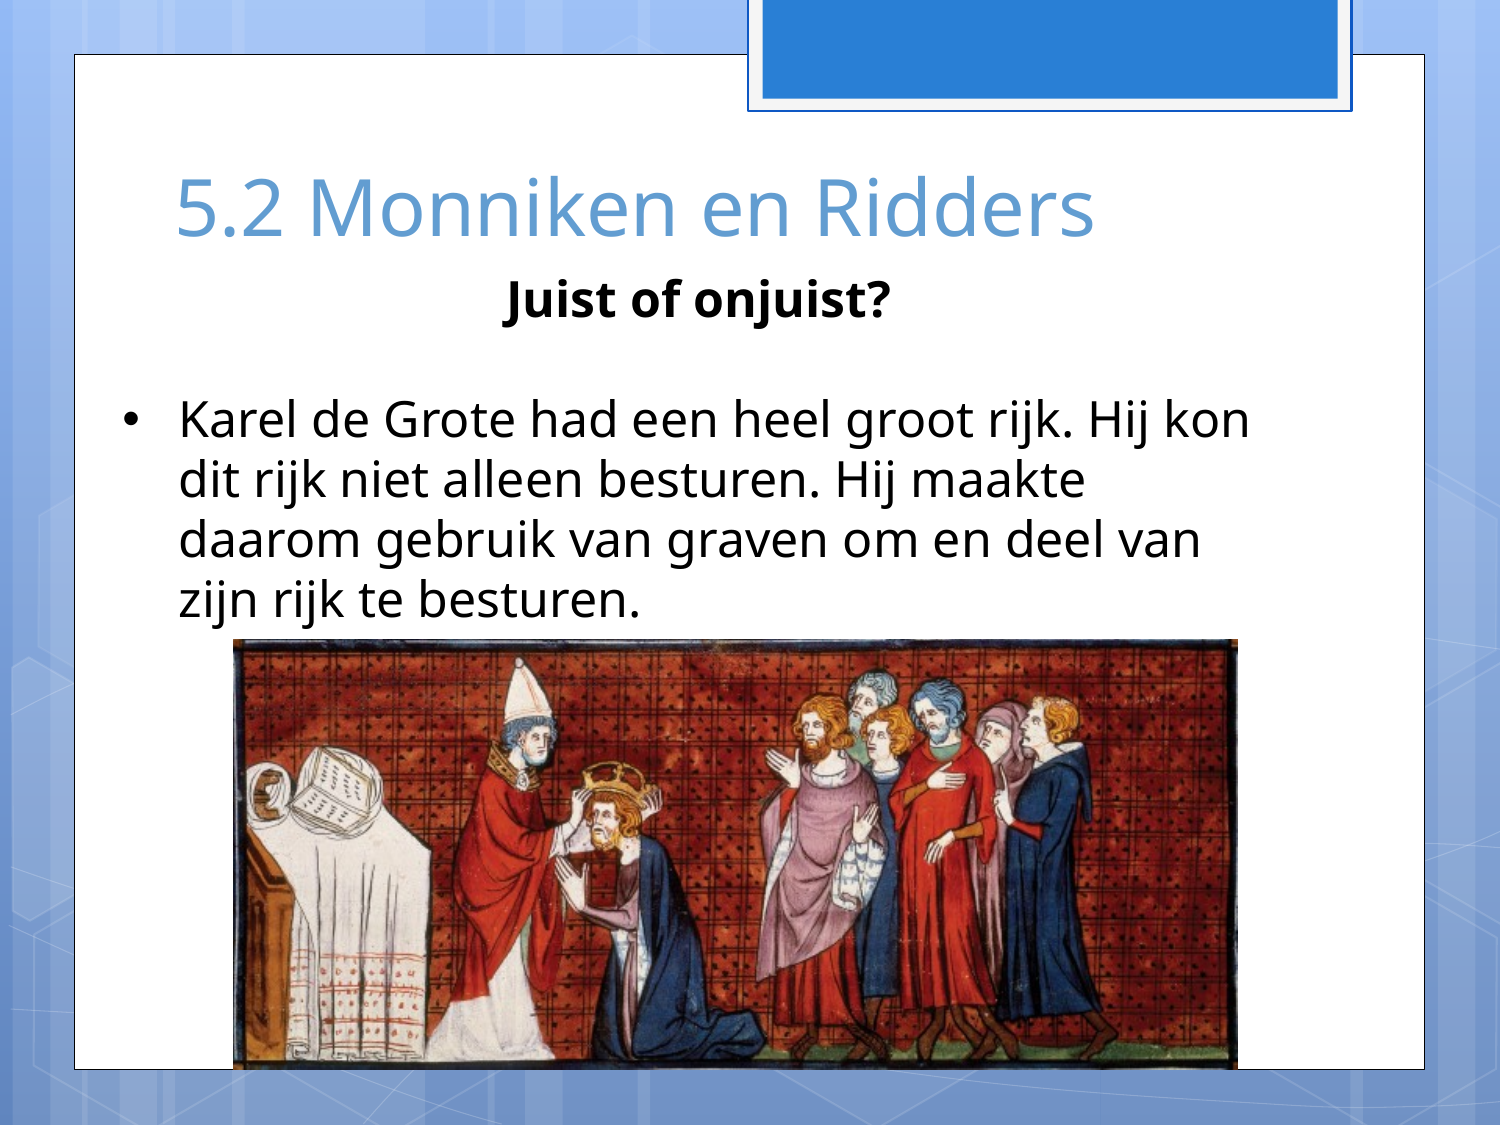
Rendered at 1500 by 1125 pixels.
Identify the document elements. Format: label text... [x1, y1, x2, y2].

title 5.2 Monniken en Ridders [159, 149, 1312, 260]
text_box Juist of onjuist? Karel de Grote had een heel groot rijk. Hij kon dit rijk niet alleen besturen. Hij maakte daarom gebruik van graven om en deel van zijn rijk te besturen. [107, 260, 1289, 681]
picture [232, 639, 1239, 1070]
